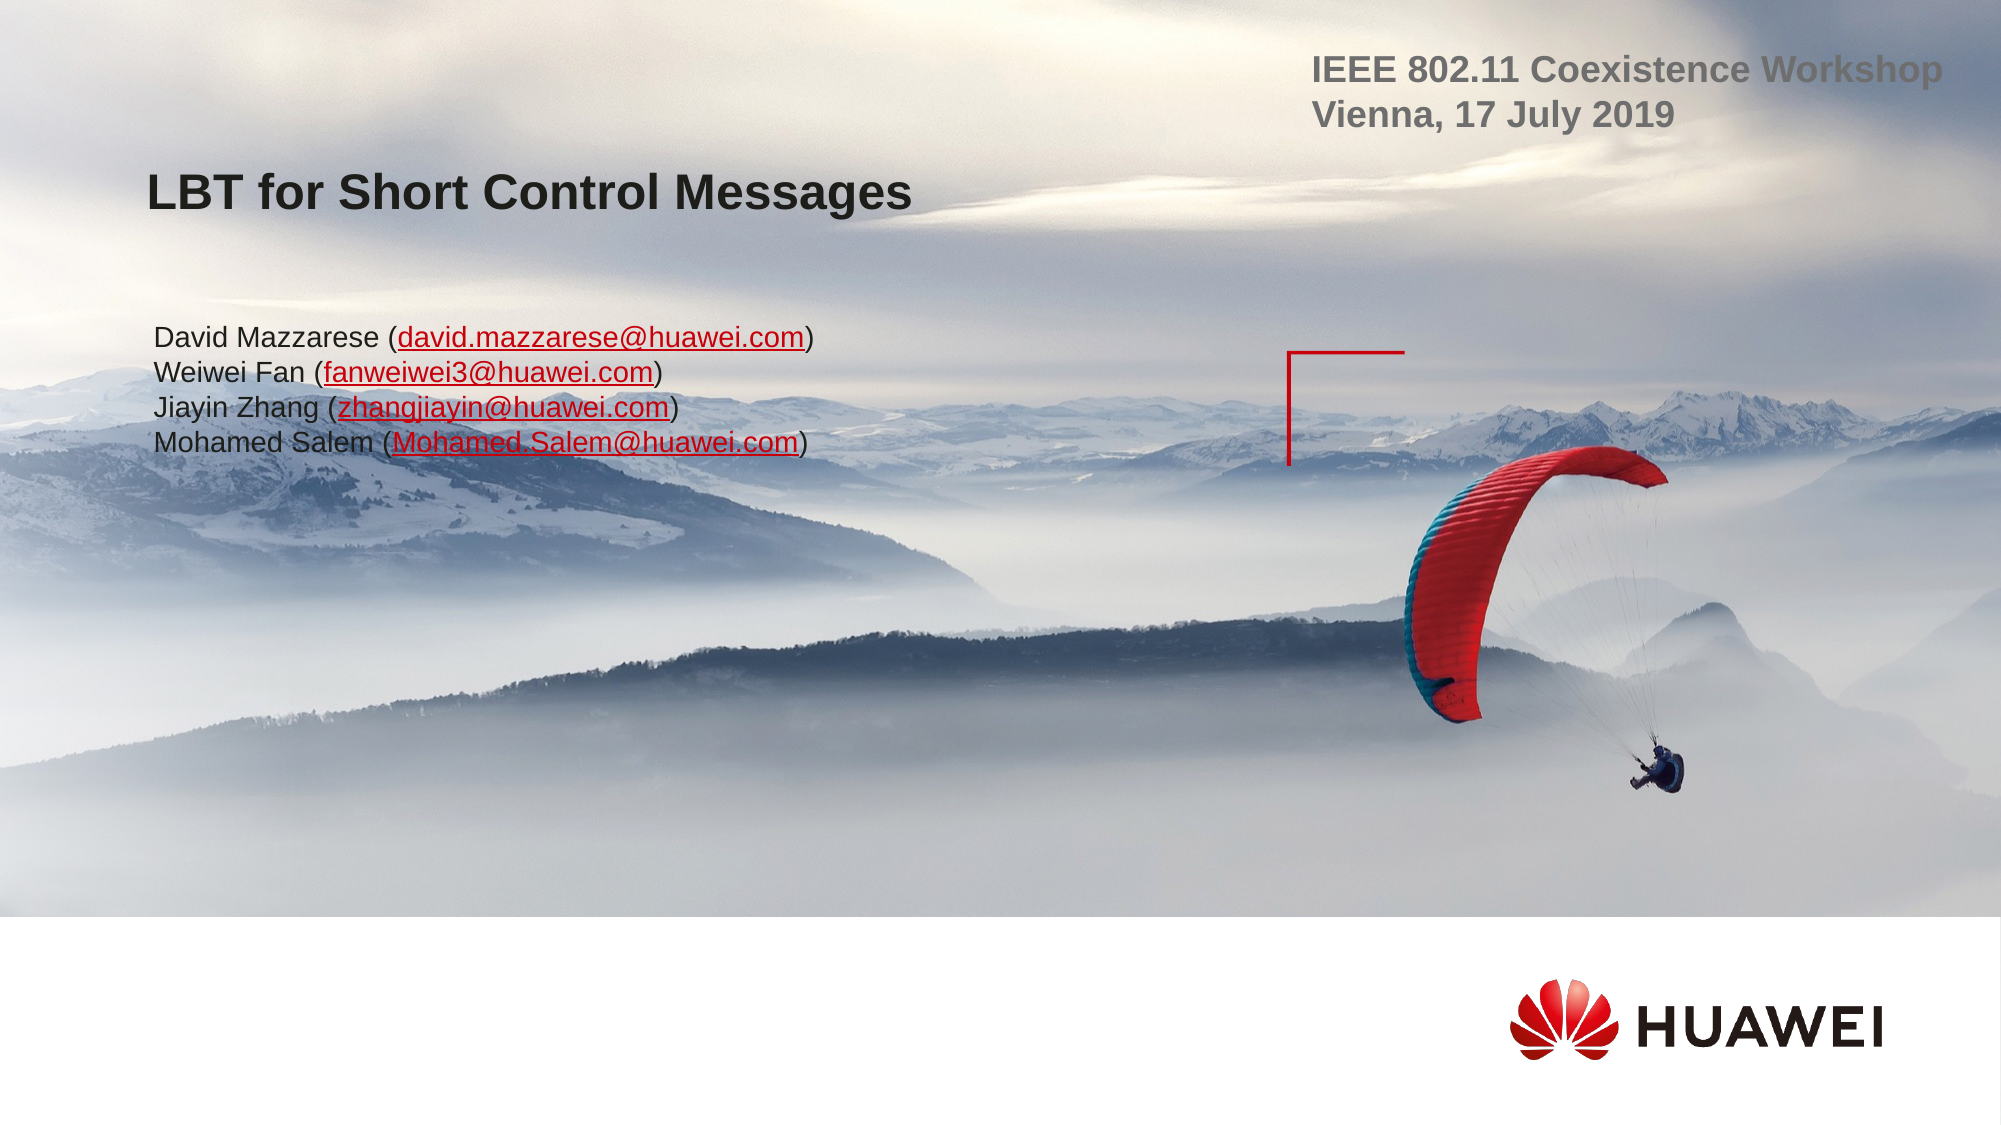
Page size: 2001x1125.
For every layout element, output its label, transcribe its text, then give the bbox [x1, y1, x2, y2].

text_box IEEE 802.11 Coexistence Workshop Vienna, 17 July 2019 [1296, 37, 1960, 143]
list David Mazzarese (david.mazzarese@huawei.com) Weiwei Fan (fanweiwei3@huawei.com) Jiayin Zhang (zhangjiayin@huawei.com) Mohamed Salem (Mohamed.Salem@huawei.com) [153, 318, 1224, 507]
picture [0, 0, 2001, 917]
picture [1510, 979, 1882, 1060]
subtitle LBT for Short Control Messages [146, 147, 1228, 282]
